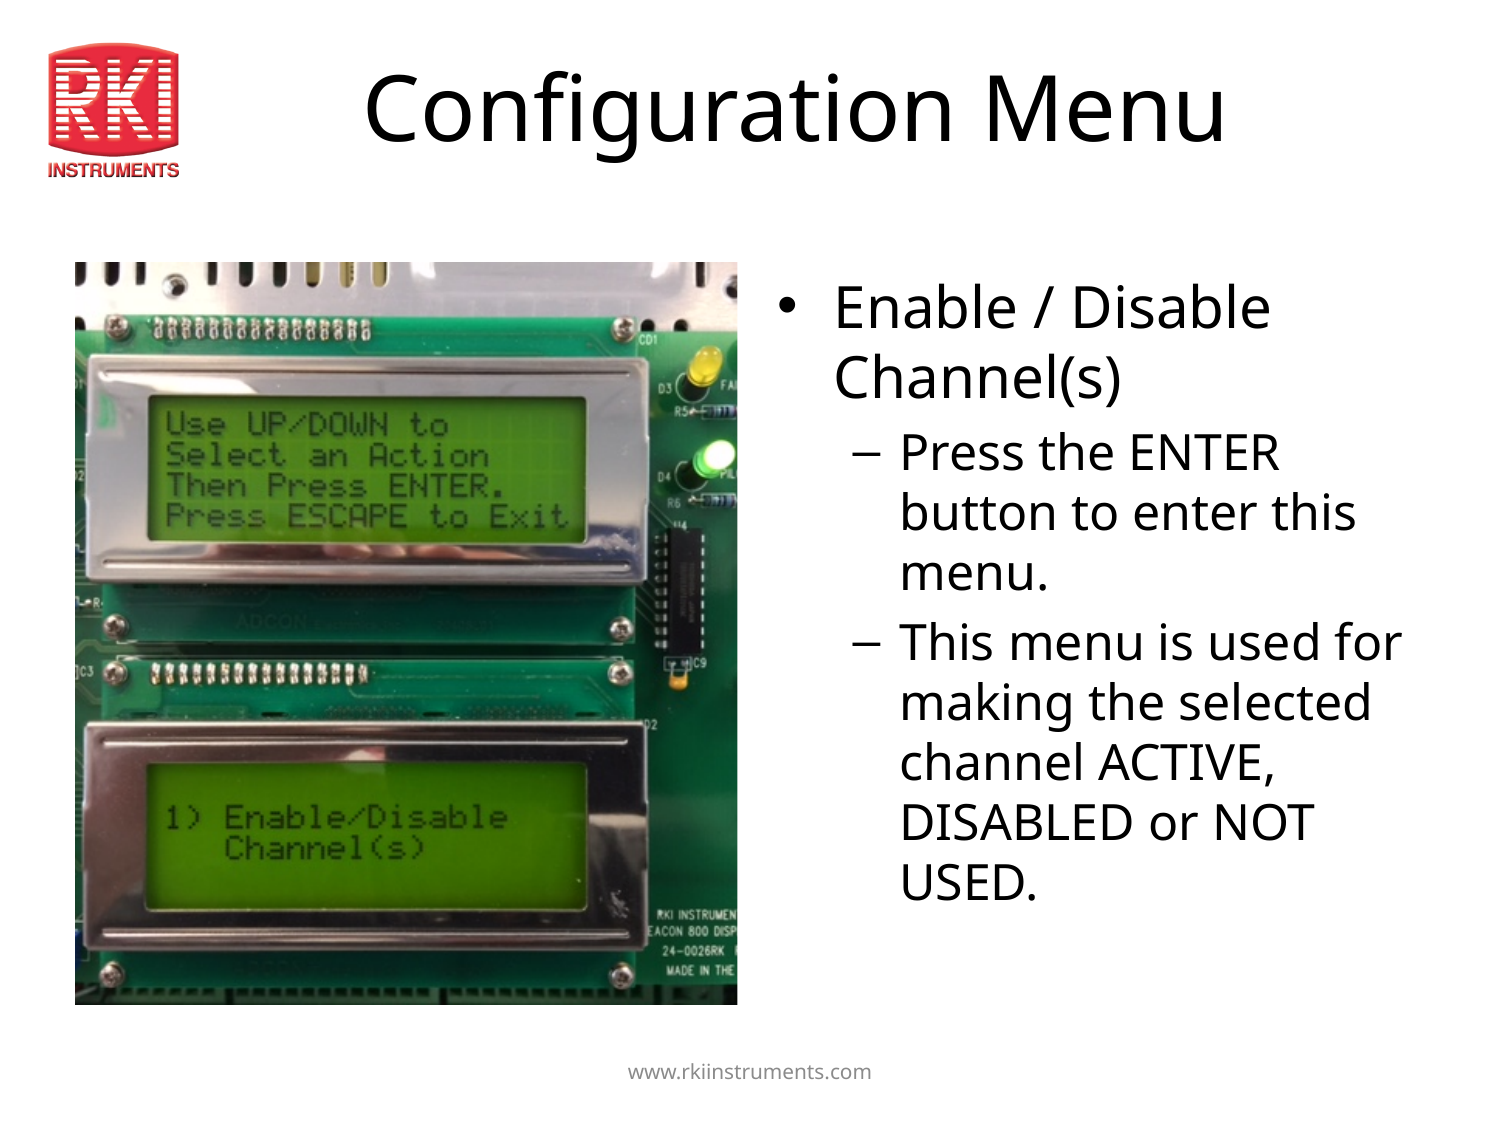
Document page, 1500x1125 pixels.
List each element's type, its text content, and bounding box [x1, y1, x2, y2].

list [74, 262, 738, 1006]
list Enable / Disable Channel(s) Press the ENTER button to enter this menu. This menu is used for making the selected channel ACTIVE, DISABLED or NOT USED. [762, 262, 1425, 1005]
picture [37, 37, 188, 184]
title Configuration Menu [175, 49, 1451, 161]
footer www.rkiinstruments.com [512, 1042, 988, 1103]
